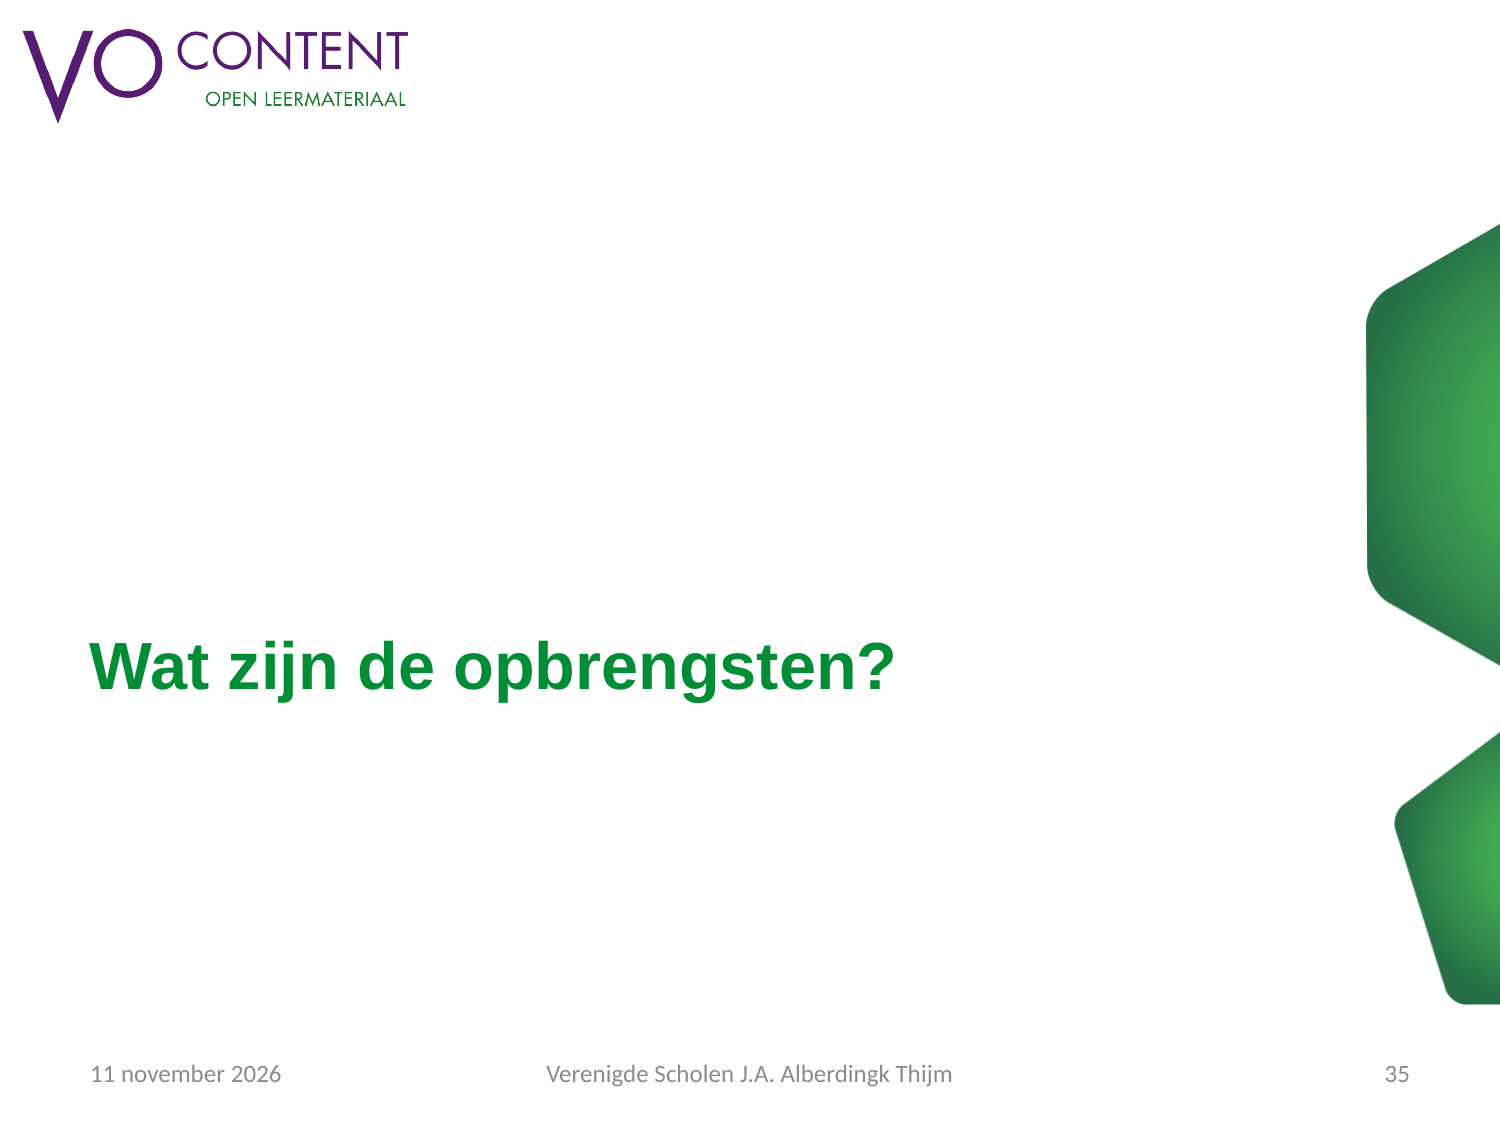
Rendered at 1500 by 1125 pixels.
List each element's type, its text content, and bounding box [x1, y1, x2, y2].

footer Verenigde Scholen J.A. Alberdingk Thijm [512, 1042, 988, 1103]
picture [22, 29, 408, 124]
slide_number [75, 1042, 425, 1103]
slide_number 35 [1074, 1042, 1425, 1103]
list Wat zijn de opbrengsten? [75, 615, 1239, 947]
picture [1366, 222, 1500, 1005]
